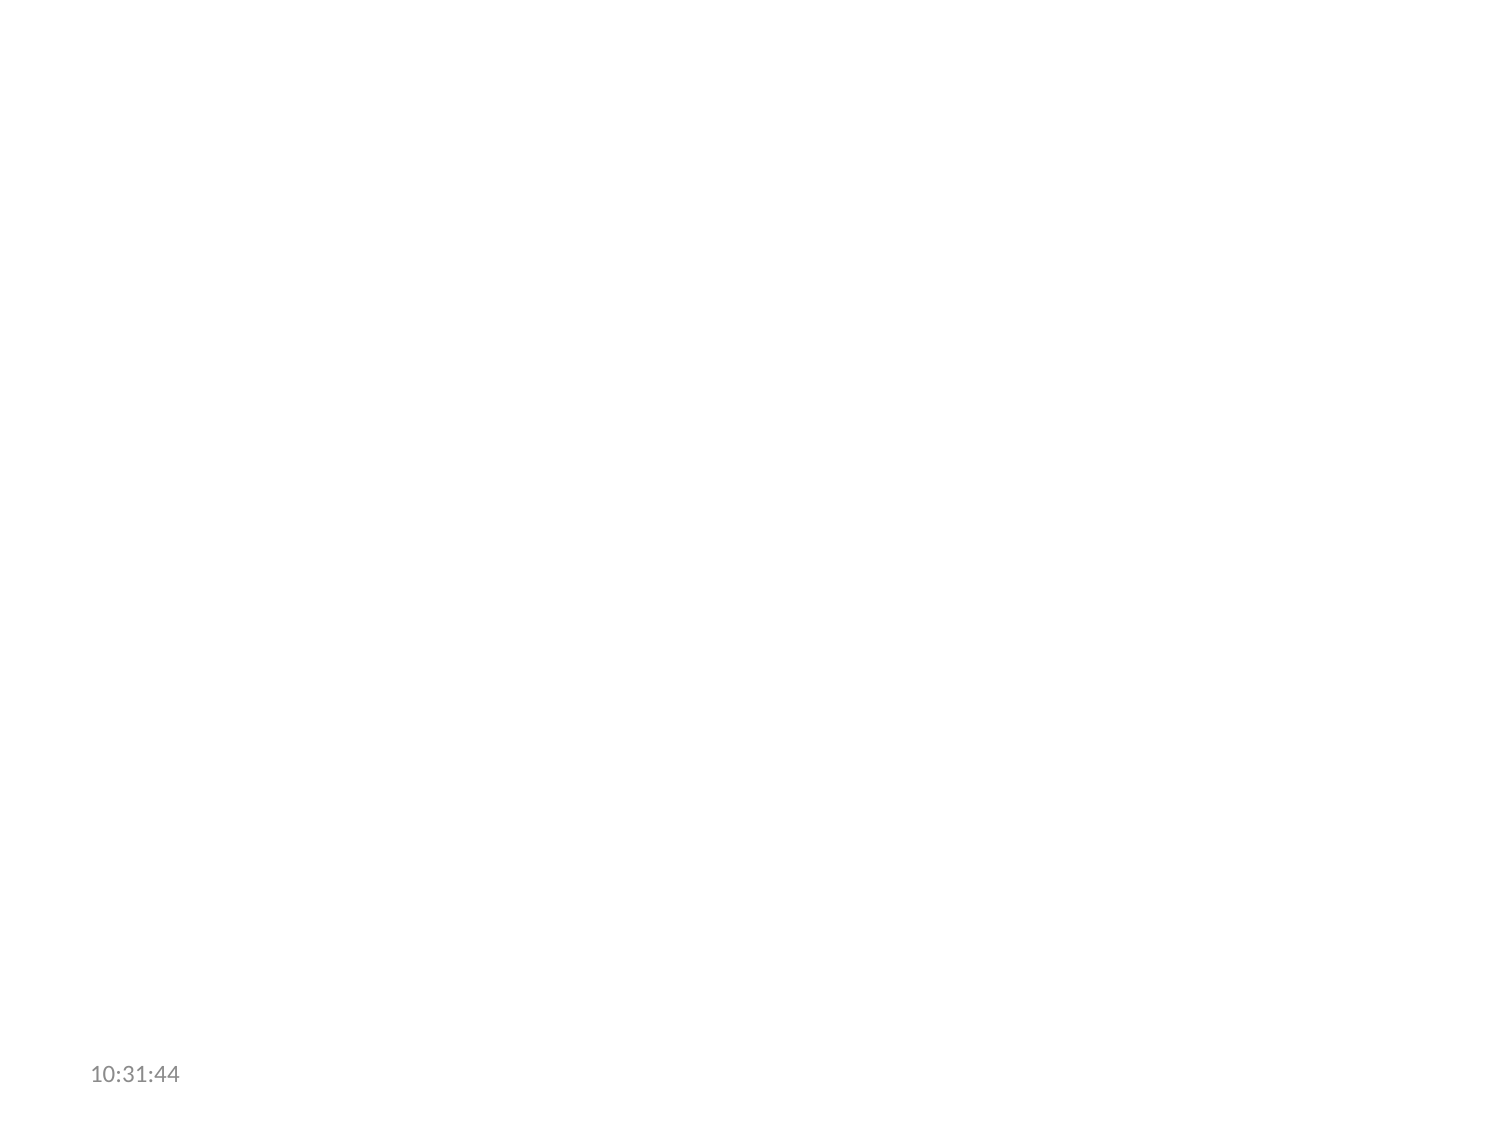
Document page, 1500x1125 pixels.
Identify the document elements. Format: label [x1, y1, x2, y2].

slide_number [75, 1042, 425, 1103]
